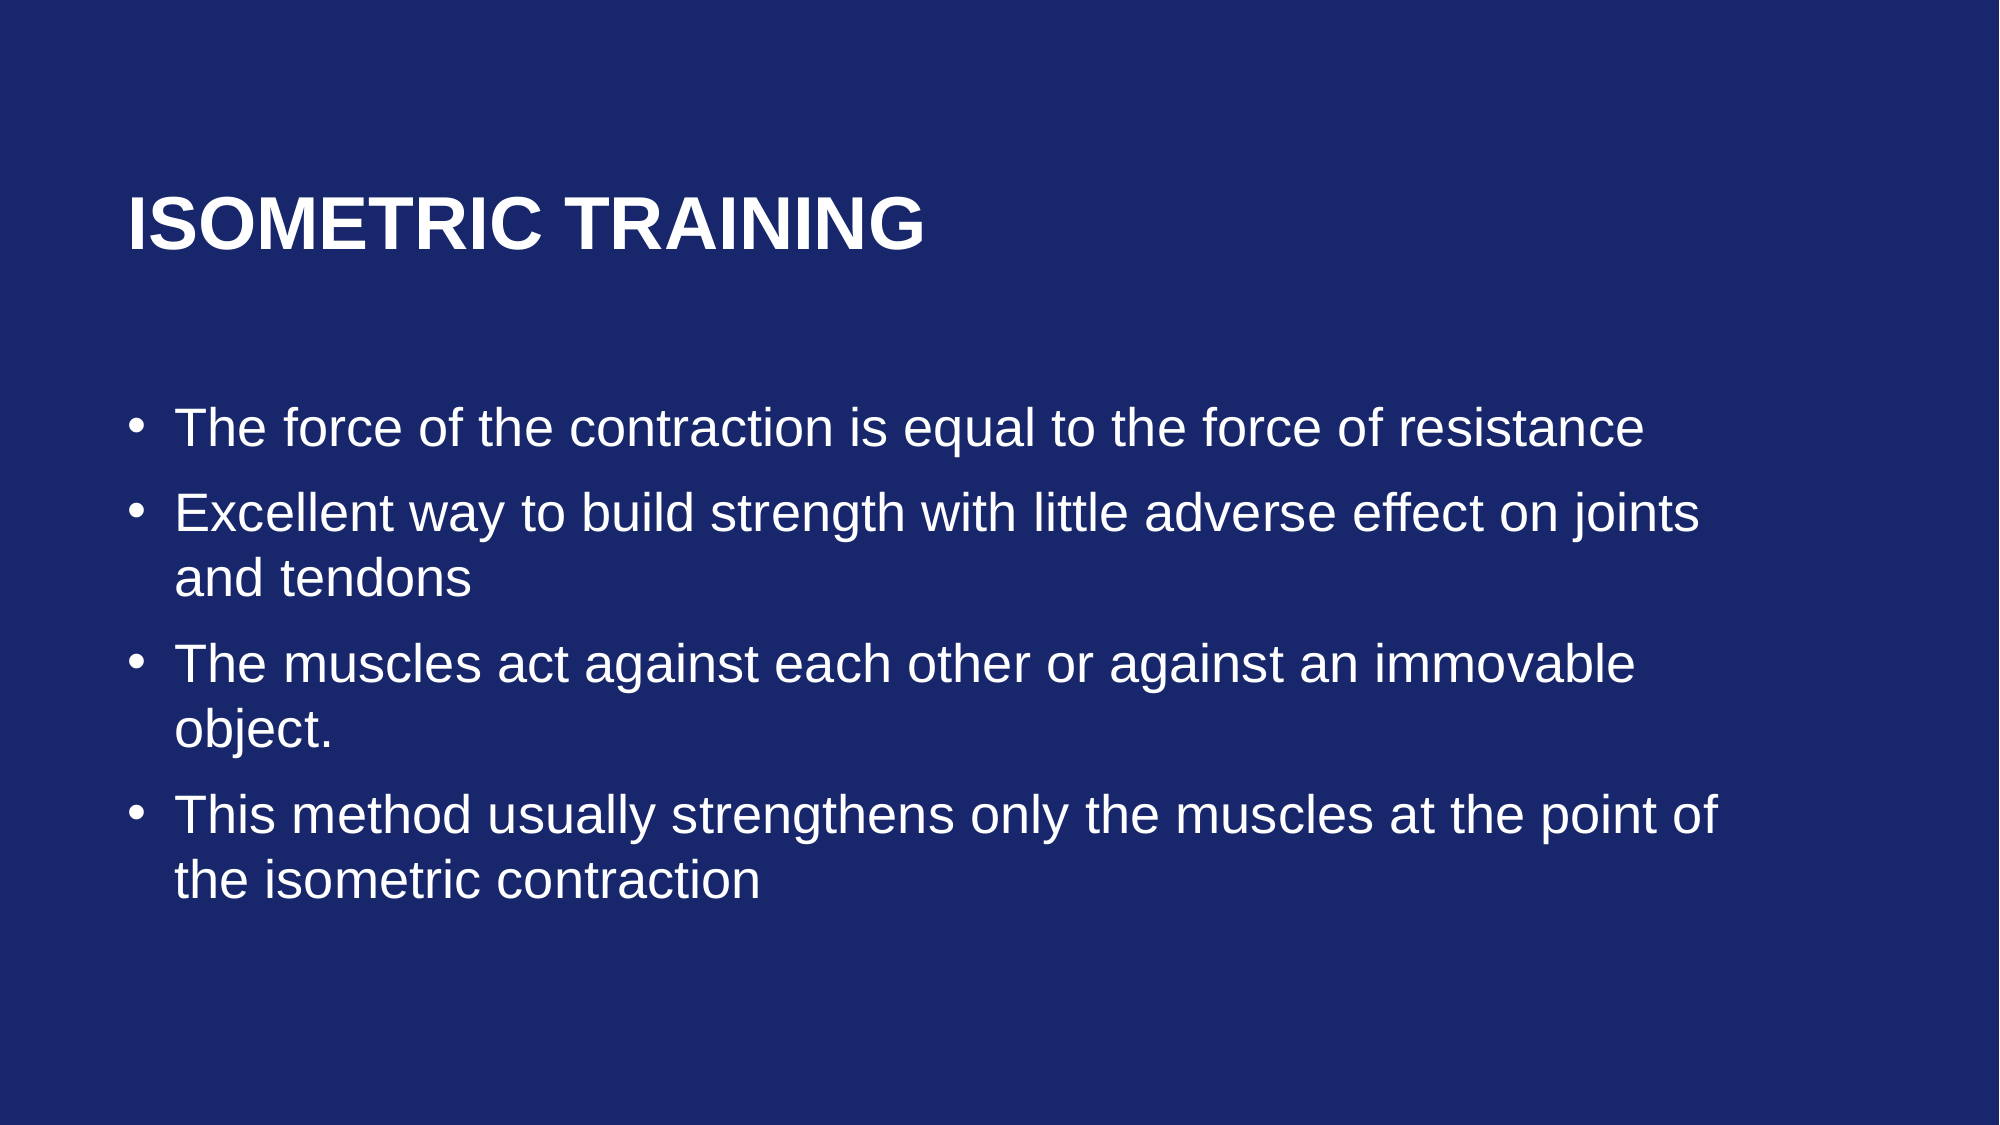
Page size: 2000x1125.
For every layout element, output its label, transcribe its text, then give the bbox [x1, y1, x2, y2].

title Isometric Training [112, 99, 1775, 339]
list The force of the contraction is equal to the force of resistance Excellent way to build strength with little adverse effect on joints and tendons The muscles act against each other or against an immovable object. This method usually strengthens only the muscles at the point of the isometric contraction [112, 351, 1775, 950]
